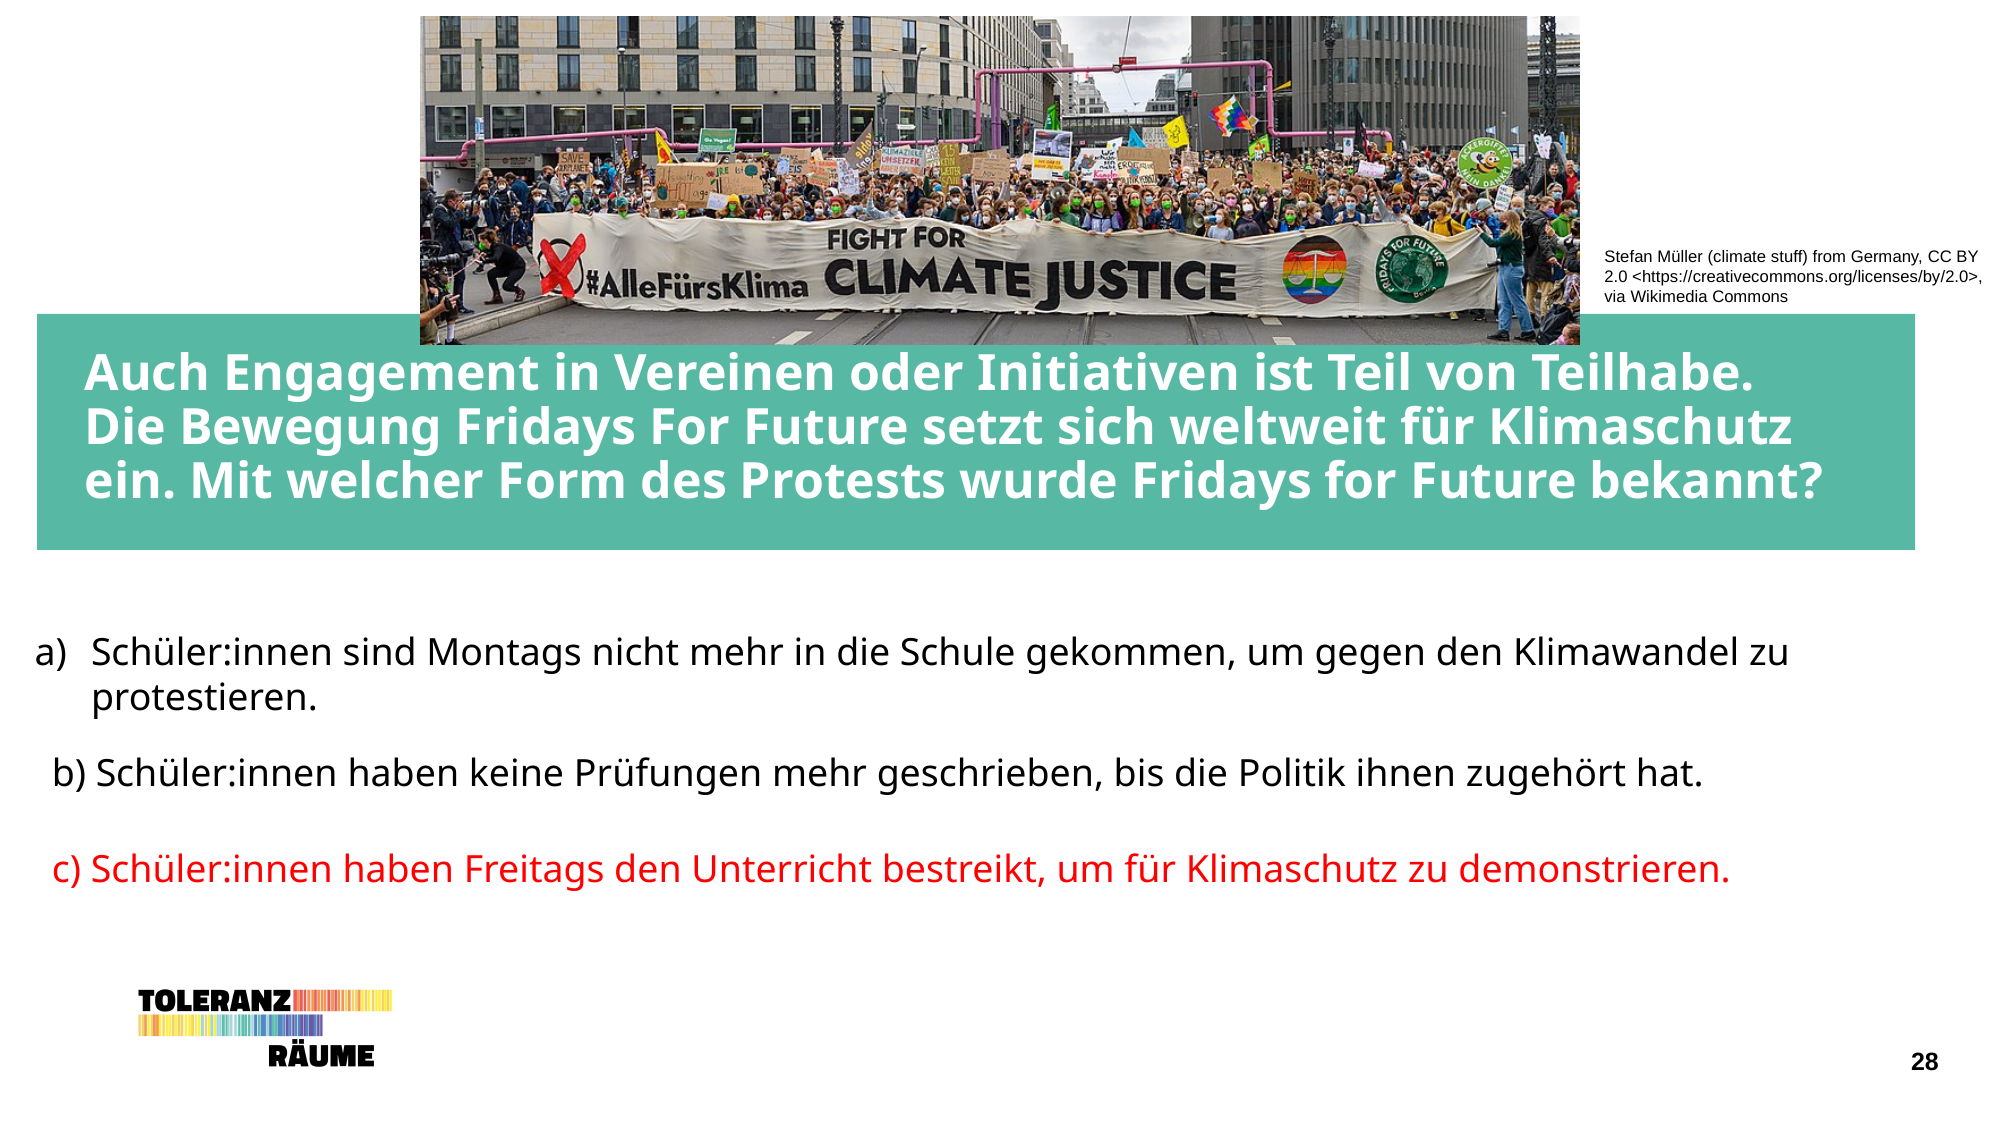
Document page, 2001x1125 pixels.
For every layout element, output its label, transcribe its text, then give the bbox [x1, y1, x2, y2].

text_box b) Schüler:innen haben keine Prüfungen mehr geschrieben, bis die Politik ihnen zugehört hat. [37, 741, 1916, 802]
picture [419, 16, 1580, 346]
slide_number 28 [1846, 1034, 1940, 1076]
text_box [36, 313, 1916, 551]
text_box Stefan Müller (climate stuff) from Germany, CC BY 2.0 <https://creativecommons.org/licenses/by/2.0>, via Wikimedia Commons [1589, 238, 2000, 313]
picture [137, 989, 393, 1067]
text_box Schüler:innen sind Montags nicht mehr in die Schule gekommen, um gegen den Klimawandel zu protestieren. [19, 620, 1898, 860]
text_box c) Schüler:innen haben Freitags den Unterricht bestreikt, um für Klimaschutz zu demonstrieren. [37, 838, 1916, 943]
title Auch Engagement in Vereinen oder Initiativen ist Teil von Teilhabe. Die Bewegung Fridays For Future setzt sich weltweit für Klimaschutz ein. Mit welcher Form des Protests wurde Fridays for Future bekannt? [84, 347, 1834, 473]
